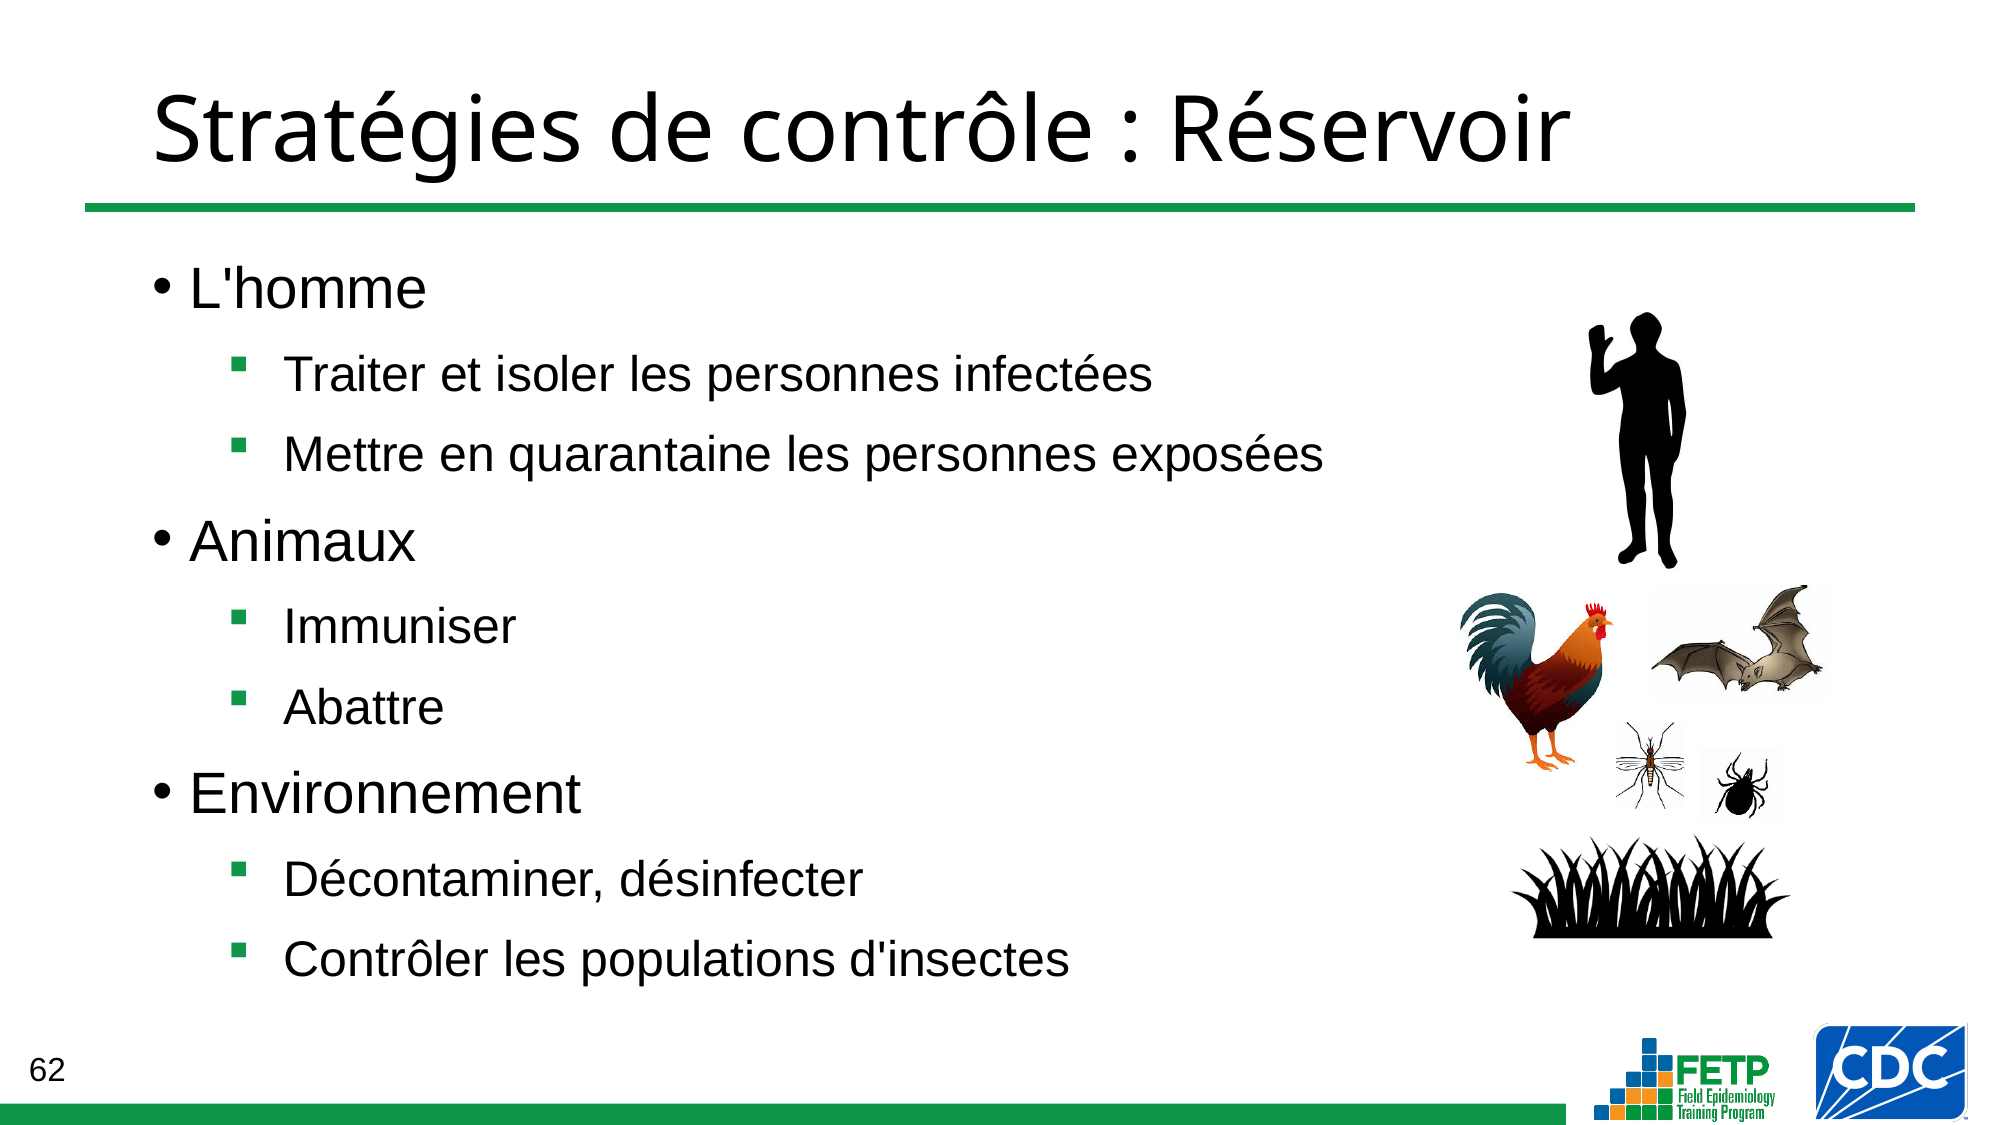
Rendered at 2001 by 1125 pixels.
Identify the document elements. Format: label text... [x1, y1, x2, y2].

picture [1581, 311, 1700, 570]
picture [1498, 830, 1799, 948]
picture [1460, 592, 1614, 772]
picture [1615, 721, 1684, 810]
picture [1594, 1038, 1775, 1122]
list L'homme Traiter et isoler les personnes infectées Mettre en quarantaine les personnes exposées Animaux Immuniser Abattre Environnement Décontaminer, désinfecter Contrôler les populations d'insectes [137, 242, 1863, 1004]
picture [1650, 585, 1831, 702]
picture [1698, 747, 1783, 822]
text_box Stratégies de contrôle : Réservoir [137, 46, 1863, 189]
picture [1813, 1023, 1968, 1122]
